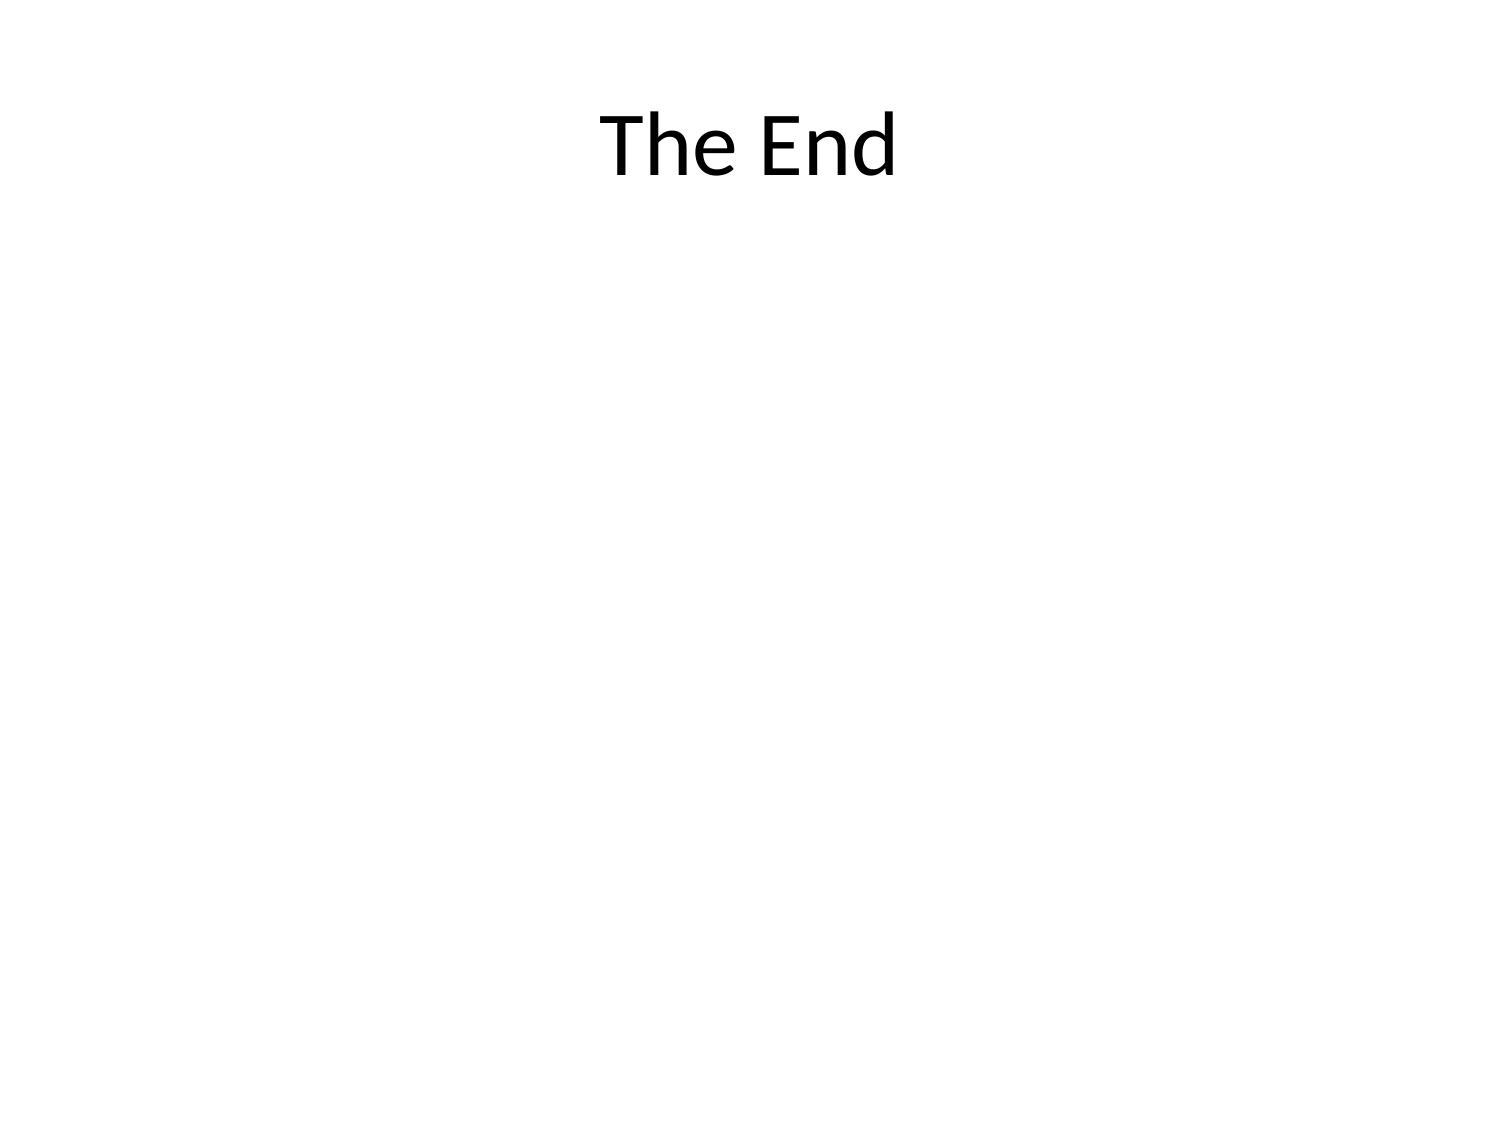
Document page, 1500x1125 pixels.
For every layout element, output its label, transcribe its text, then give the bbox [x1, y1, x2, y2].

title The End [75, 45, 1425, 233]
